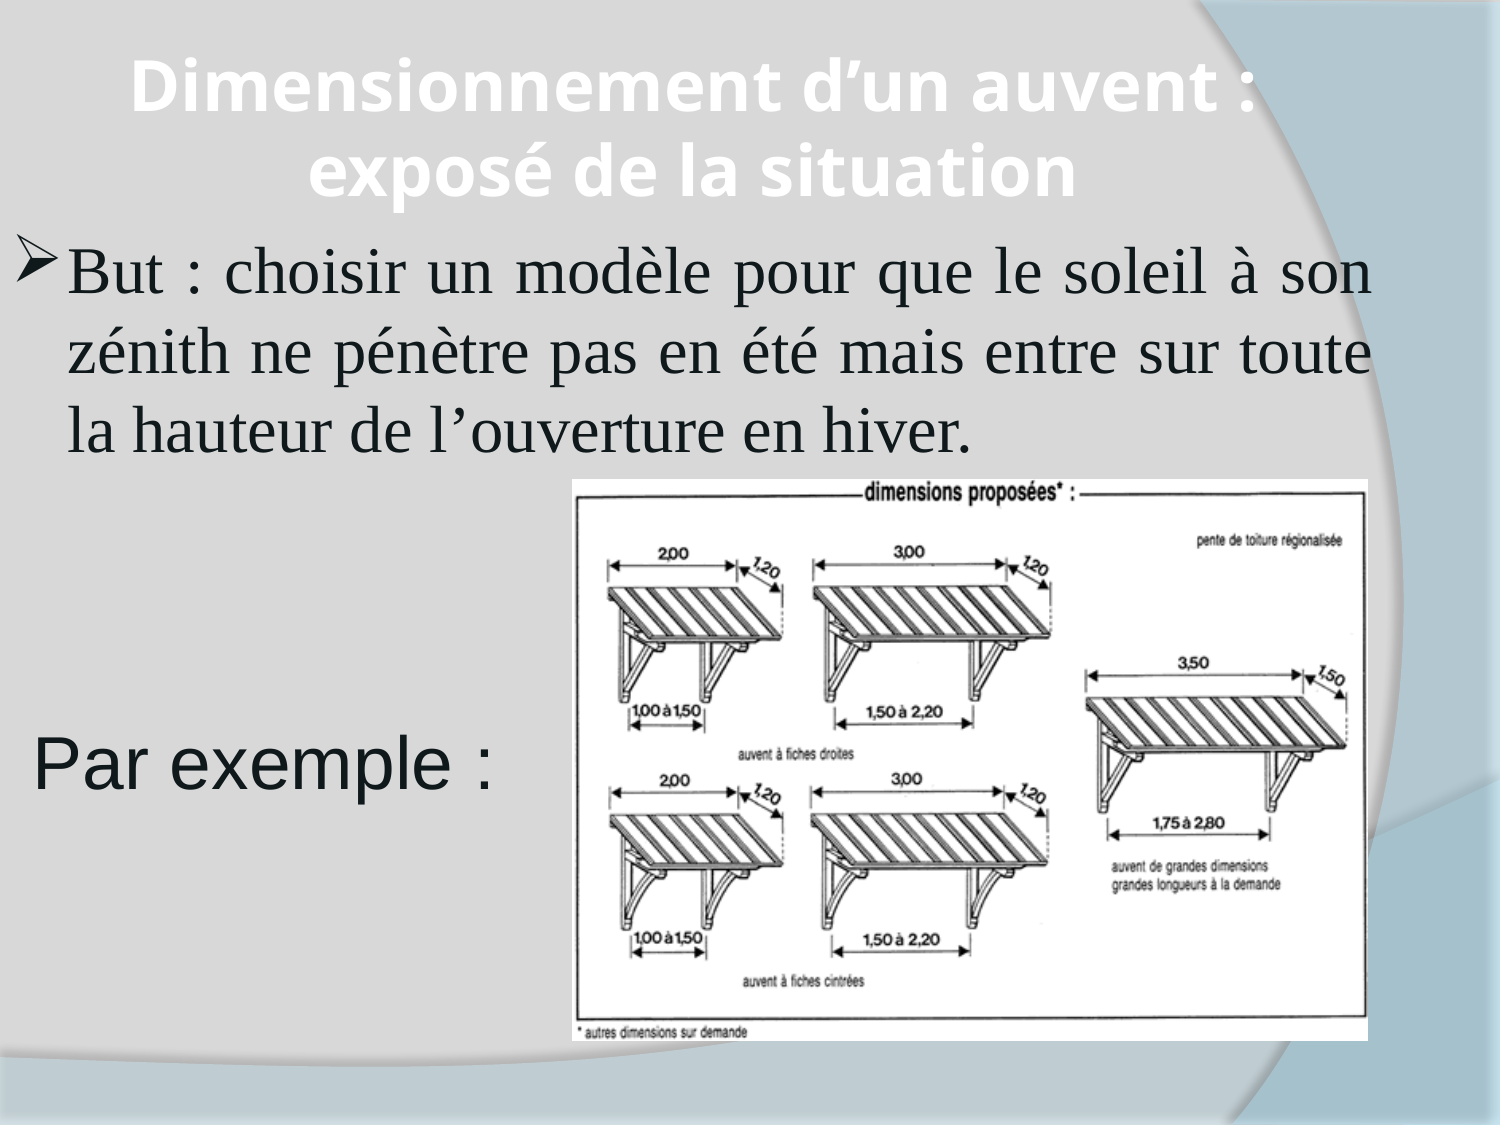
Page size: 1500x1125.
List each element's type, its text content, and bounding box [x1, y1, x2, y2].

title Dimensionnement d’un auvent : exposé de la situation [81, 31, 1306, 219]
picture [572, 479, 1368, 1041]
text_box Par exemple : [17, 707, 526, 812]
text_box But : choisir un modèle pour que le soleil à son zénith ne pénètre pas en été mais entre sur toute la hauteur de l’ouverture en hiver. [0, 219, 1391, 474]
